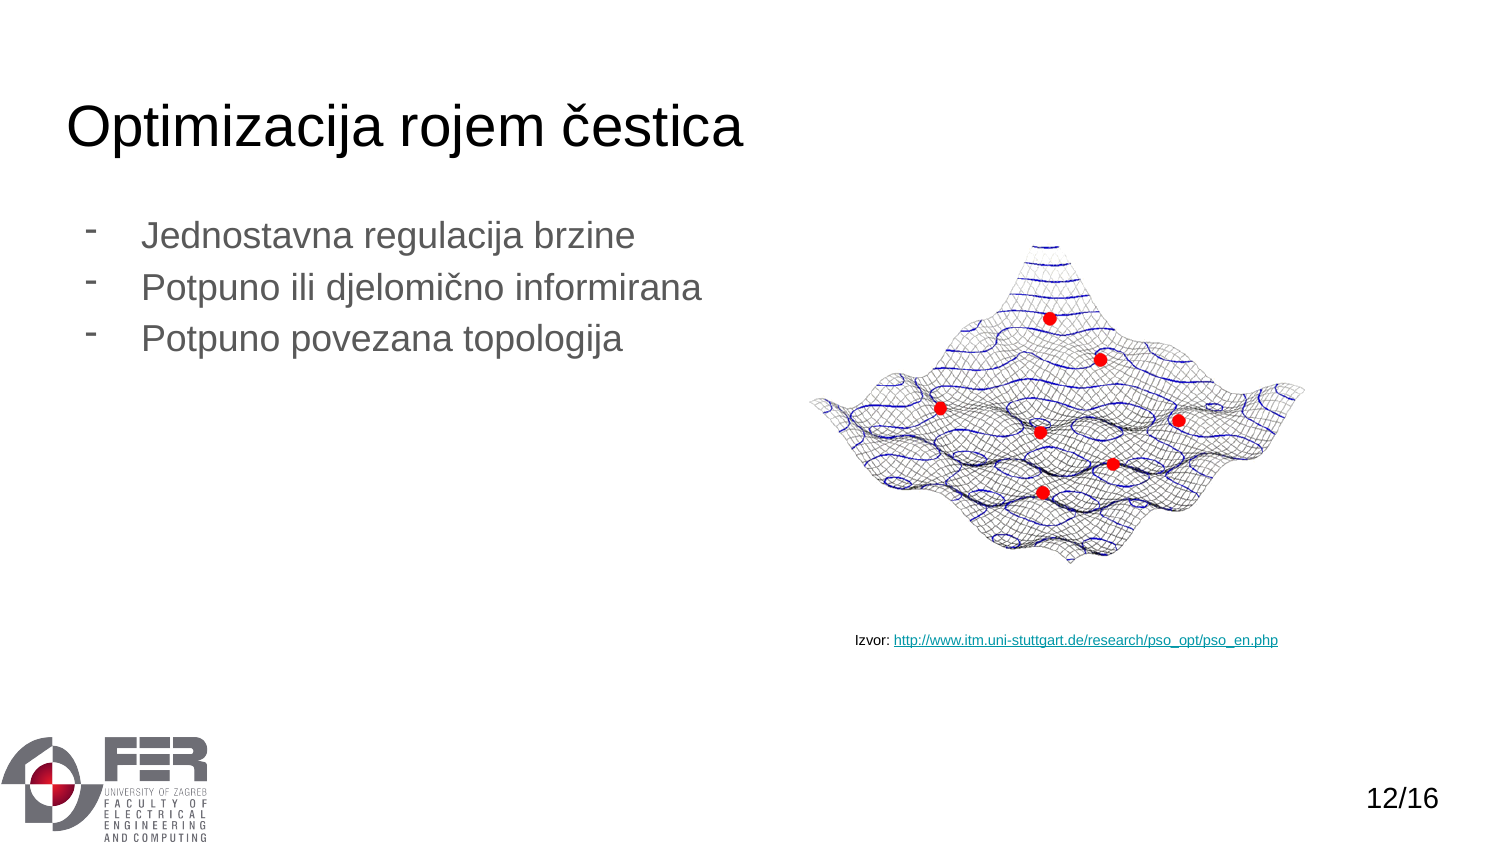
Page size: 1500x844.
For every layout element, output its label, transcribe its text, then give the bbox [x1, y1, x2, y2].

title Optimizacija rojem čestica [51, 72, 1449, 167]
picture [782, 188, 1352, 616]
picture [0, 736, 208, 844]
text_box Izvor: http://www.itm.uni-stuttgart.de/research/pso_opt/pso_en.php [733, 615, 1400, 663]
slide_number ‹#›/16 [1351, 764, 1480, 830]
list Jednostavna regulacija brzine Potpuno ili djelomično informirana Potpuno povezana topologija [51, 189, 1449, 750]
